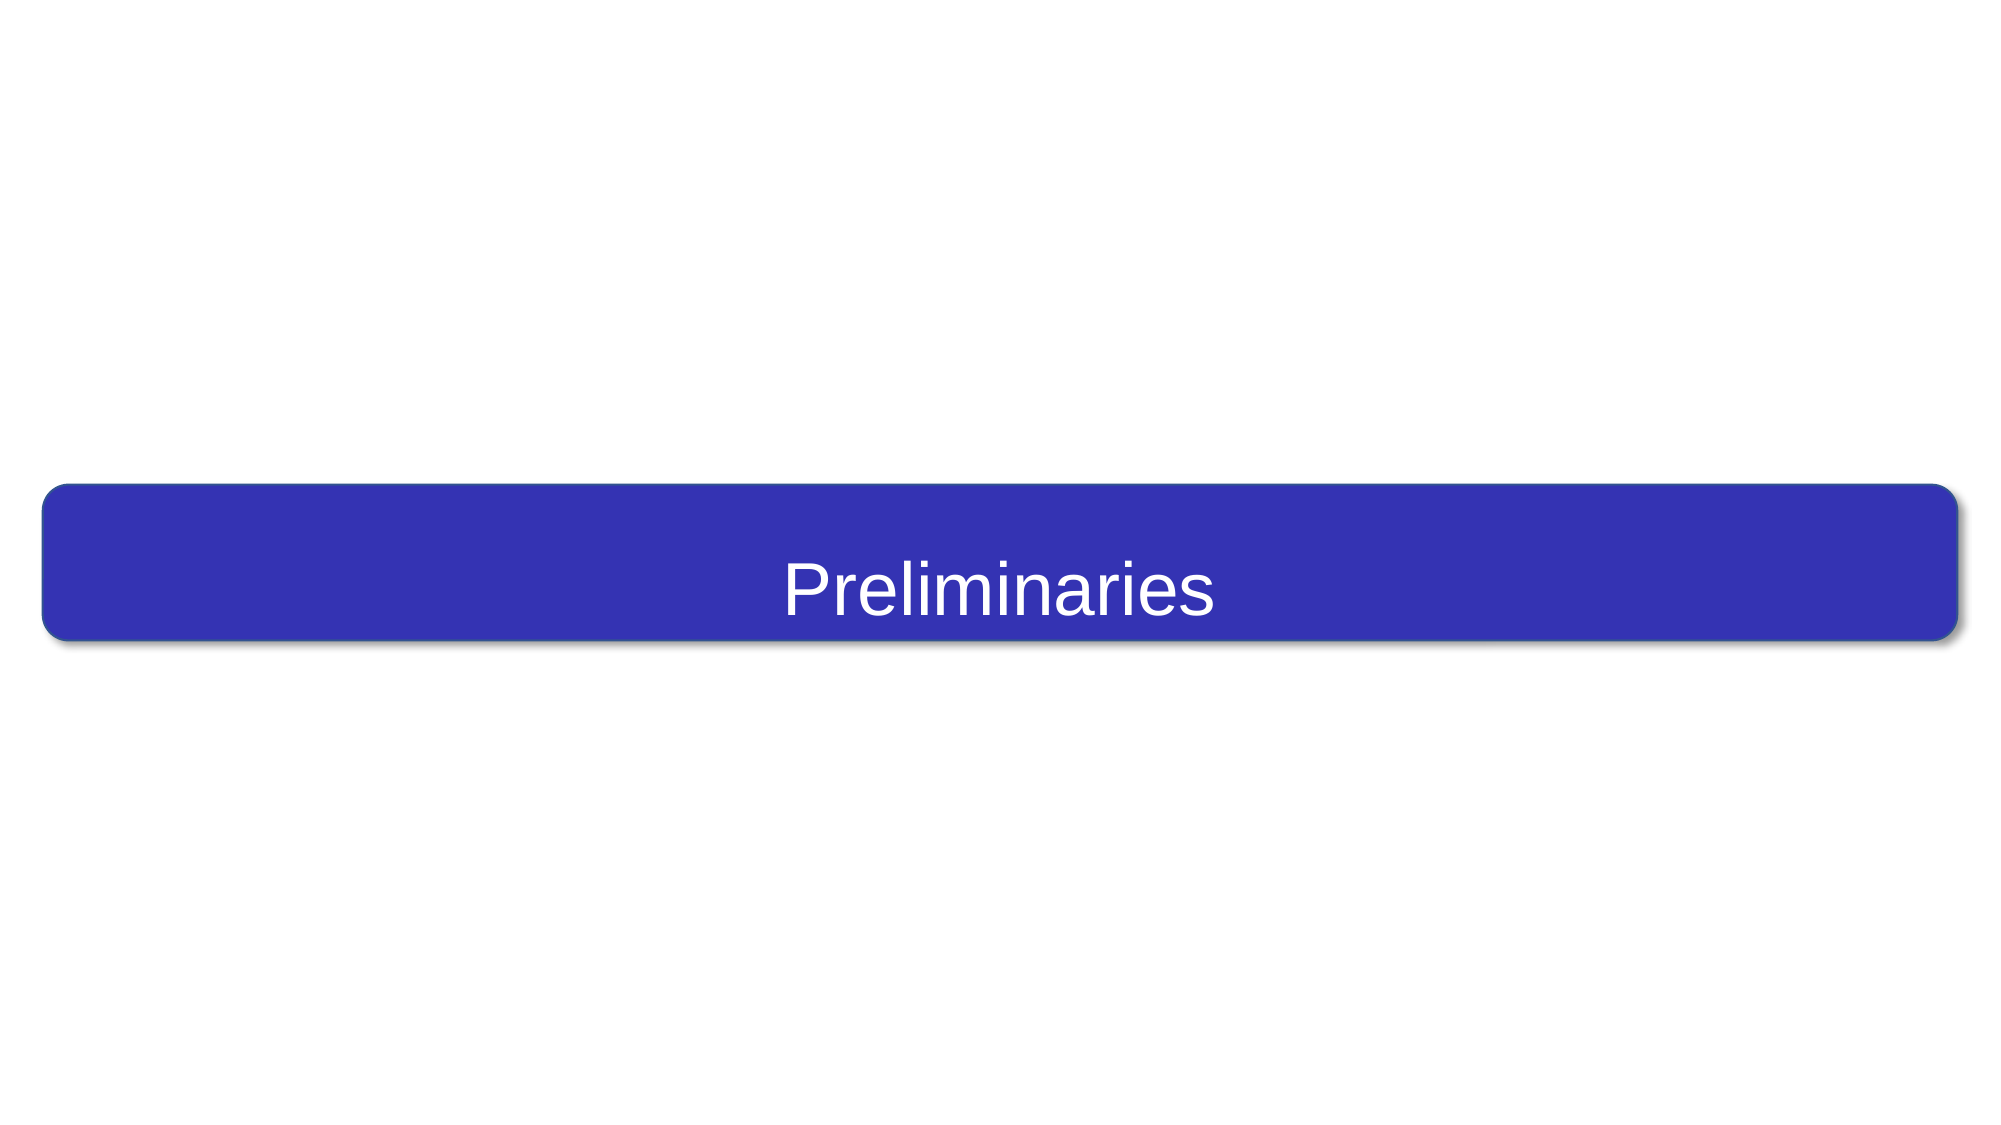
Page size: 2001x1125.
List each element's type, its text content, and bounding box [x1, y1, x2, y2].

text_box Preliminaries [41, 483, 1959, 642]
